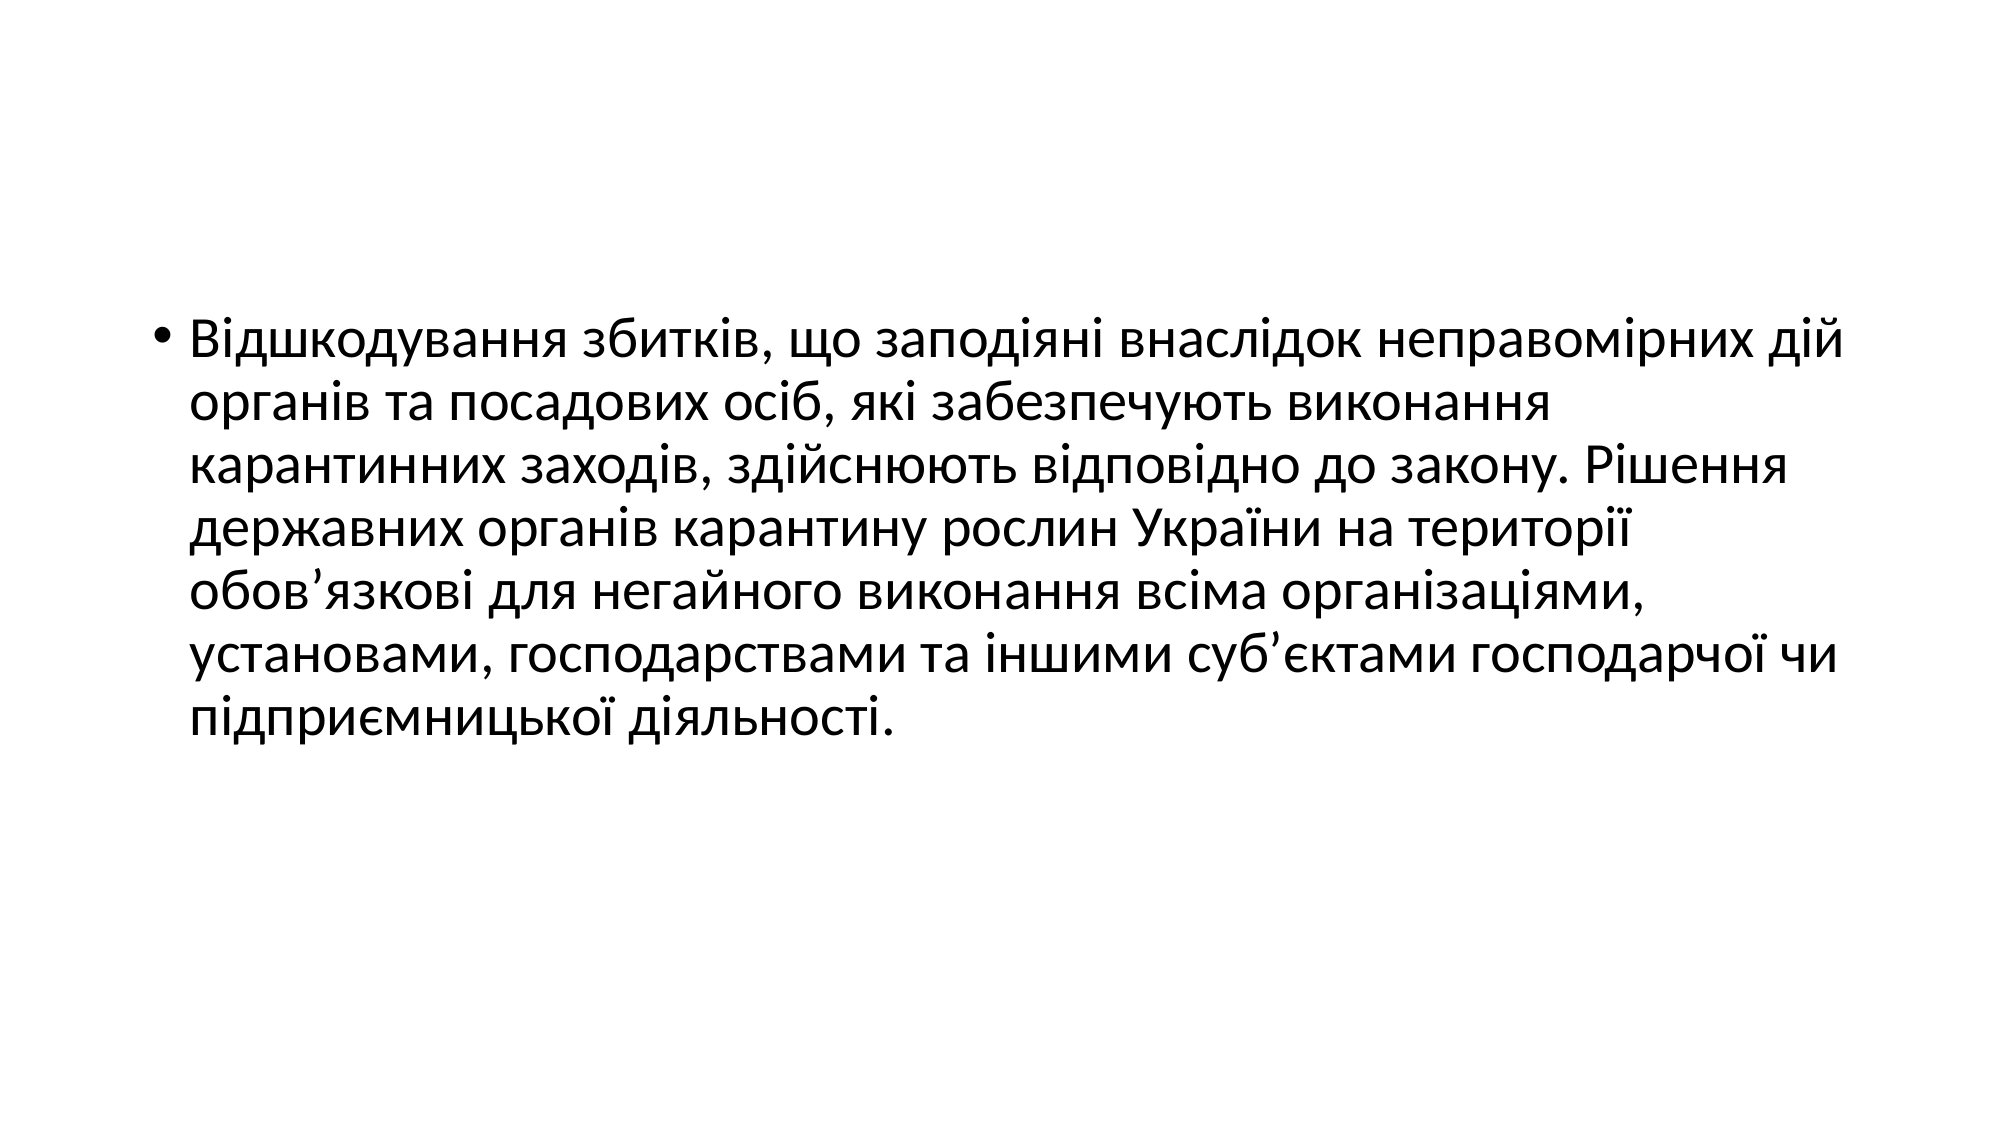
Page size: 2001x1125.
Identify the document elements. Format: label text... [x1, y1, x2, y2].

list Відшкодування збитків, що заподіяні внаслідок неправомірних дій органів та посадових осіб, які забезпечують виконання карантинних заходів, здійснюють відповідно до закону. Рішення державних органів карантину рослин України на території обов’язкові для негайного виконання всіма організаціями, установами, господарствами та іншими суб’єктами господарчої чи підприємницької діяльності. [137, 299, 1863, 1014]
